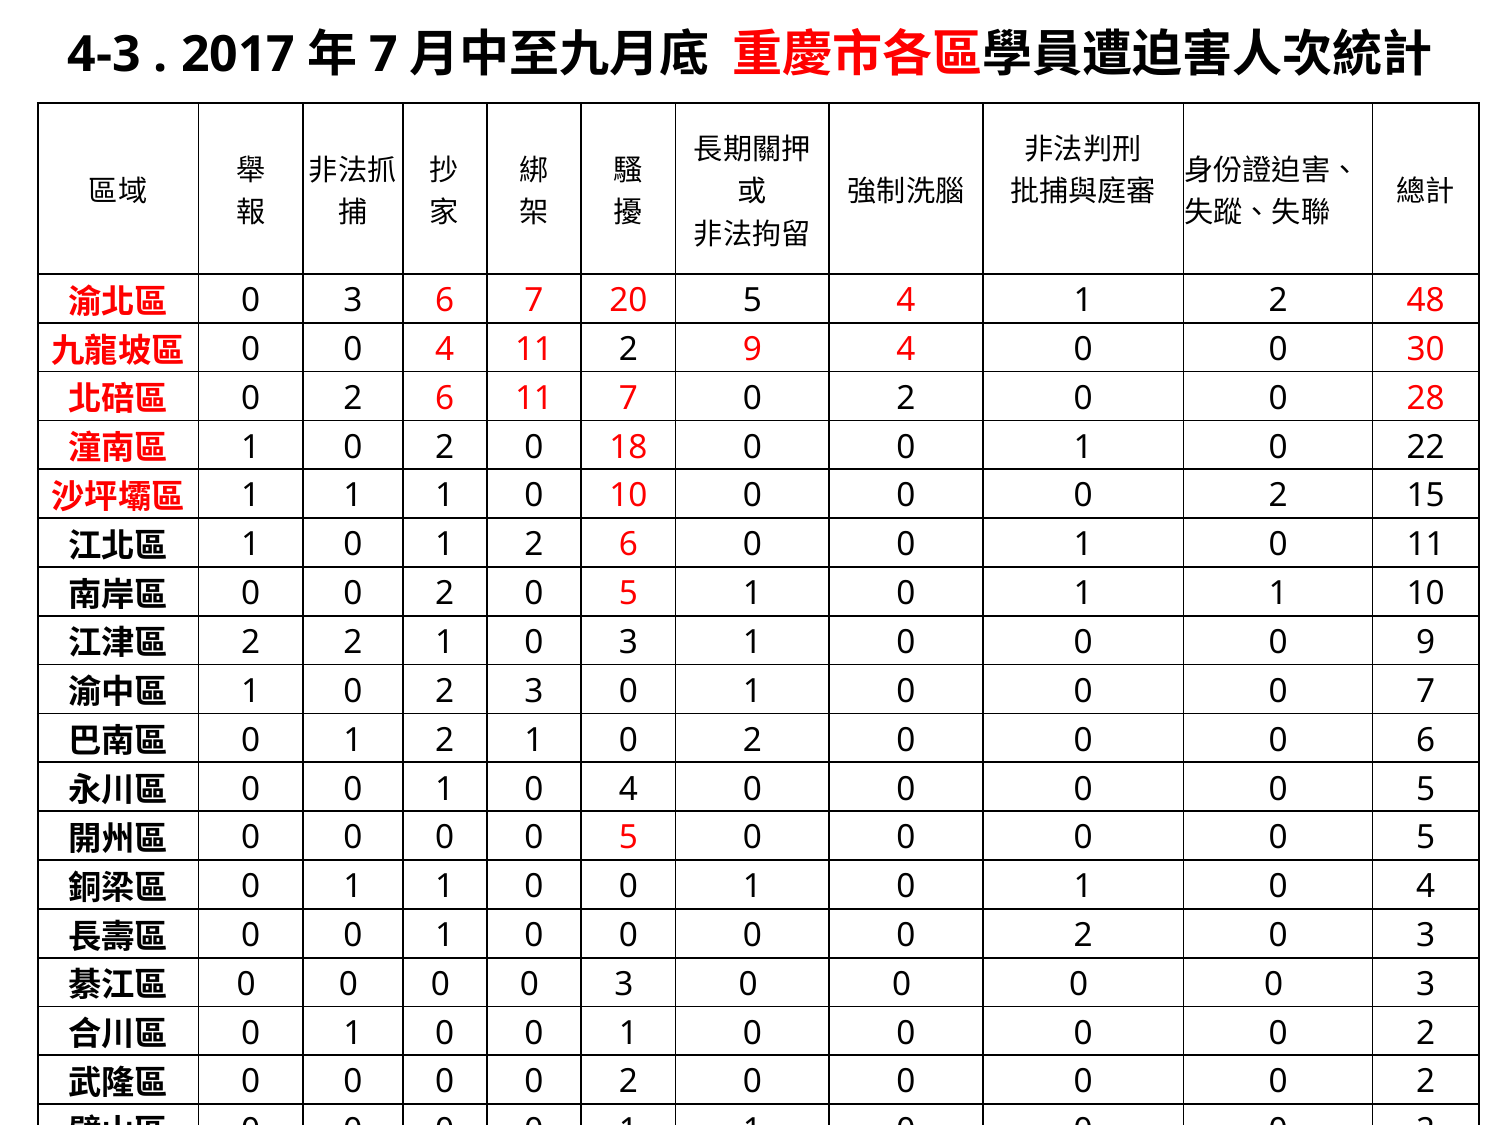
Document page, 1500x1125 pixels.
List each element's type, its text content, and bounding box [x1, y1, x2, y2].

table_cell 3 [582, 617, 675, 664]
table_cell 0 [488, 617, 580, 664]
table_cell 7 [582, 372, 675, 420]
table_cell 0 [676, 1007, 828, 1054]
table_cell 0 [304, 519, 402, 566]
table_cell 1 [404, 910, 486, 957]
table_cell 1 [304, 1007, 402, 1054]
table_cell 0 [488, 470, 580, 517]
table_cell 0 [199, 910, 302, 957]
table_cell 0 [488, 1007, 580, 1054]
table_cell 0 [199, 372, 302, 420]
table_cell 0 [1184, 910, 1372, 957]
table_cell 2 [984, 910, 1183, 957]
table_cell 0 [199, 275, 302, 322]
table_cell 1 [676, 568, 828, 615]
table_cell 0 [676, 763, 828, 810]
table_cell 1 [488, 714, 580, 761]
table_cell 0 [984, 470, 1183, 517]
table_cell 0 [830, 421, 982, 468]
table_header 總計 [1373, 104, 1478, 273]
table_cell 1 [404, 519, 486, 566]
table_cell 0 [199, 1056, 302, 1103]
table_header 綁 架 [488, 104, 580, 273]
table_cell 0 [830, 910, 982, 957]
table_cell 2 [199, 617, 302, 664]
table_cell 長壽區 [39, 910, 198, 957]
table_cell 0 [488, 959, 580, 1006]
table_cell 璧山區 [39, 1105, 198, 1125]
table_cell 0 [830, 617, 982, 664]
table_cell 0 [199, 1007, 302, 1054]
table_cell 5 [582, 568, 675, 615]
table_cell 武隆區 [39, 1056, 198, 1103]
table_cell 1 [199, 470, 302, 517]
table_cell 0 [984, 959, 1183, 1006]
table_cell 0 [199, 763, 302, 810]
table_cell 0 [676, 470, 828, 517]
table_cell 0 [1184, 324, 1372, 371]
table_cell 0 [830, 1056, 982, 1103]
table_cell 潼南區 [39, 421, 198, 468]
table_cell 11 [488, 324, 580, 371]
table_cell 0 [582, 714, 675, 761]
table_cell 0 [304, 1105, 402, 1125]
table_cell 0 [304, 324, 402, 371]
table_cell 0 [488, 421, 580, 468]
table_cell 綦江區 [39, 959, 198, 1006]
table_cell 1 [582, 1105, 675, 1125]
table_cell 1 [676, 1105, 828, 1125]
table_cell 0 [404, 812, 486, 859]
table_cell 0 [676, 812, 828, 859]
table_cell 2 [488, 519, 580, 566]
table_cell 0 [984, 812, 1183, 859]
table_cell 0 [830, 665, 982, 713]
table_cell 0 [676, 372, 828, 420]
table_cell 0 [984, 714, 1183, 761]
table_cell 永川區 [39, 763, 198, 810]
table_cell 巴南區 [39, 714, 198, 761]
table_cell 0 [984, 372, 1183, 420]
table_cell 2 [1373, 1007, 1478, 1054]
table_cell 0 [830, 959, 982, 1006]
table_cell 北碚區 [39, 372, 198, 420]
table_cell 2 [582, 1056, 675, 1103]
table_cell 0 [304, 421, 402, 468]
table_cell 2 [404, 714, 486, 761]
table_cell 4 [582, 763, 675, 810]
table_cell 4 [830, 324, 982, 371]
table_cell 0 [984, 665, 1183, 713]
table_cell 5 [582, 812, 675, 859]
table_cell 2 [304, 617, 402, 664]
table_cell 0 [199, 714, 302, 761]
table_cell 0 [199, 812, 302, 859]
table_cell 6 [582, 519, 675, 566]
table_cell 1 [676, 617, 828, 664]
table_cell 1 [404, 861, 486, 908]
table_cell 1 [676, 665, 828, 713]
table_header 強制洗腦 [830, 104, 982, 273]
table_cell 0 [984, 763, 1183, 810]
table_cell 4 [404, 324, 486, 371]
table_cell 18 [582, 421, 675, 468]
table_cell 2 [1373, 1105, 1478, 1125]
table_cell 0 [1184, 519, 1372, 566]
table_cell 0 [984, 617, 1183, 664]
table_cell 0 [830, 1105, 982, 1125]
table_cell 0 [830, 763, 982, 810]
table_cell 1 [676, 861, 828, 908]
table_header 區域 [39, 104, 198, 273]
table_cell 6 [404, 372, 486, 420]
table_cell 9 [1373, 617, 1478, 664]
table_cell 0 [984, 1056, 1183, 1103]
table_cell 10 [1373, 568, 1478, 615]
table_cell 0 [404, 959, 486, 1006]
table_cell 銅梁區 [39, 861, 198, 908]
table_cell 0 [830, 519, 982, 566]
table_cell 0 [404, 1056, 486, 1103]
table_cell 0 [1184, 959, 1372, 1006]
table_cell 0 [830, 812, 982, 859]
table_cell 1 [984, 275, 1183, 322]
table_cell 28 [1373, 372, 1478, 420]
table_cell 渝中區 [39, 665, 198, 713]
table_header 舉 報 [199, 104, 302, 273]
table_header 身份證迫害、失蹤、失聯 [1184, 104, 1372, 273]
table_cell 3 [304, 275, 402, 322]
table_cell 0 [488, 812, 580, 859]
table_cell 30 [1373, 324, 1478, 371]
table_cell 0 [830, 470, 982, 517]
table_cell 江北區 [39, 519, 198, 566]
table_cell 2 [830, 372, 982, 420]
table_cell 6 [404, 275, 486, 322]
table_cell 1 [404, 763, 486, 810]
table_cell 0 [830, 568, 982, 615]
table_cell 2 [304, 372, 402, 420]
table_cell 4 [1373, 861, 1478, 908]
table_cell 11 [488, 372, 580, 420]
table_cell 2 [676, 714, 828, 761]
table_cell 0 [830, 714, 982, 761]
table_cell 6 [1373, 714, 1478, 761]
table_cell 20 [582, 275, 675, 322]
table_header 騷 擾 [582, 104, 675, 273]
table_cell 渝北區 [39, 275, 198, 322]
table_cell 0 [199, 568, 302, 615]
table_cell 合川區 [39, 1007, 198, 1054]
table_cell 0 [488, 1105, 580, 1125]
table_cell 0 [304, 568, 402, 615]
table_cell 0 [830, 1007, 982, 1054]
table_cell 南岸區 [39, 568, 198, 615]
table_cell 5 [676, 275, 828, 322]
table_cell 0 [1184, 617, 1372, 664]
table_cell 48 [1373, 275, 1478, 322]
table_cell 0 [1184, 421, 1372, 468]
table_cell 0 [830, 861, 982, 908]
table_cell 9 [676, 324, 828, 371]
table_cell 1 [199, 519, 302, 566]
table_cell 0 [582, 861, 675, 908]
table_cell 0 [304, 1056, 402, 1103]
table_header 非法抓捕 [304, 104, 402, 273]
table_cell 0 [582, 910, 675, 957]
table_cell 11 [1373, 519, 1478, 566]
table_cell 1 [199, 665, 302, 713]
table_cell 1 [1184, 568, 1372, 615]
table_cell 開州區 [39, 812, 198, 859]
table_cell 4 [830, 275, 982, 322]
table_header 長期關押 或 非法拘留 [676, 104, 828, 273]
table_cell 江津區 [39, 617, 198, 664]
table_cell 3 [1373, 959, 1478, 1006]
table_cell 0 [1184, 861, 1372, 908]
table_cell 3 [582, 959, 675, 1006]
table_cell 九龍坡區 [39, 324, 198, 371]
table_cell 0 [1184, 1056, 1372, 1103]
table_cell 1 [304, 470, 402, 517]
table_cell 1 [984, 421, 1183, 468]
table_cell 0 [199, 959, 302, 1006]
table_cell 3 [488, 665, 580, 713]
table_cell 0 [488, 910, 580, 957]
table_cell 0 [984, 324, 1183, 371]
table_cell 7 [488, 275, 580, 322]
table_cell 0 [488, 763, 580, 810]
table_cell 0 [984, 1007, 1183, 1054]
table_cell 2 [404, 665, 486, 713]
table_cell 1 [984, 861, 1183, 908]
table_cell 0 [582, 665, 675, 713]
table_cell 1 [304, 714, 402, 761]
table_cell 1 [304, 861, 402, 908]
table_cell 0 [404, 1105, 486, 1125]
table_cell 0 [676, 959, 828, 1006]
table_header 非法判刑 批捕與庭審 [984, 104, 1183, 273]
table_cell 0 [304, 910, 402, 957]
table_cell 0 [676, 1056, 828, 1103]
table_cell 0 [1184, 1105, 1372, 1125]
table_cell 0 [1184, 1007, 1372, 1054]
table_cell 0 [199, 1105, 302, 1125]
table_cell 2 [582, 324, 675, 371]
table_cell 0 [676, 421, 828, 468]
table_cell 0 [488, 1056, 580, 1103]
table_cell 0 [488, 861, 580, 908]
table_cell 0 [676, 519, 828, 566]
table_cell 0 [488, 568, 580, 615]
table_cell 1 [199, 421, 302, 468]
table_cell 1 [984, 568, 1183, 615]
table_cell 1 [984, 519, 1183, 566]
table_cell 5 [1373, 812, 1478, 859]
table_cell 2 [1184, 470, 1372, 517]
table_cell 0 [1184, 714, 1372, 761]
table_cell 10 [582, 470, 675, 517]
table_cell 沙坪壩區 [39, 470, 198, 517]
table_cell 0 [1184, 812, 1372, 859]
table_cell 1 [404, 617, 486, 664]
table_cell 5 [1373, 763, 1478, 810]
table_cell 0 [1184, 372, 1372, 420]
table_cell 0 [676, 910, 828, 957]
table_cell 1 [582, 1007, 675, 1054]
table_cell 1 [404, 470, 486, 517]
table_cell 0 [304, 665, 402, 713]
table_cell 7 [1373, 665, 1478, 713]
table_header 抄 家 [404, 104, 486, 273]
table_cell 2 [404, 421, 486, 468]
table_cell 2 [1184, 275, 1372, 322]
table_cell 2 [404, 568, 486, 615]
table_cell 0 [404, 1007, 486, 1054]
table_cell 0 [984, 1105, 1183, 1125]
table_cell 0 [1184, 763, 1372, 810]
text_box 4-3 . 2017年7月中至九月底 重慶市各區學員遭迫害人次統計 [53, 14, 1447, 89]
table_cell 0 [1184, 665, 1372, 713]
table_cell 0 [304, 959, 402, 1006]
table_cell 15 [1373, 470, 1478, 517]
table_cell 2 [1373, 1056, 1478, 1103]
table_cell 0 [304, 763, 402, 810]
table_cell 22 [1373, 421, 1478, 468]
table_cell 3 [1373, 910, 1478, 957]
table_cell 0 [199, 861, 302, 908]
table_cell 0 [199, 324, 302, 371]
table_cell 0 [304, 812, 402, 859]
